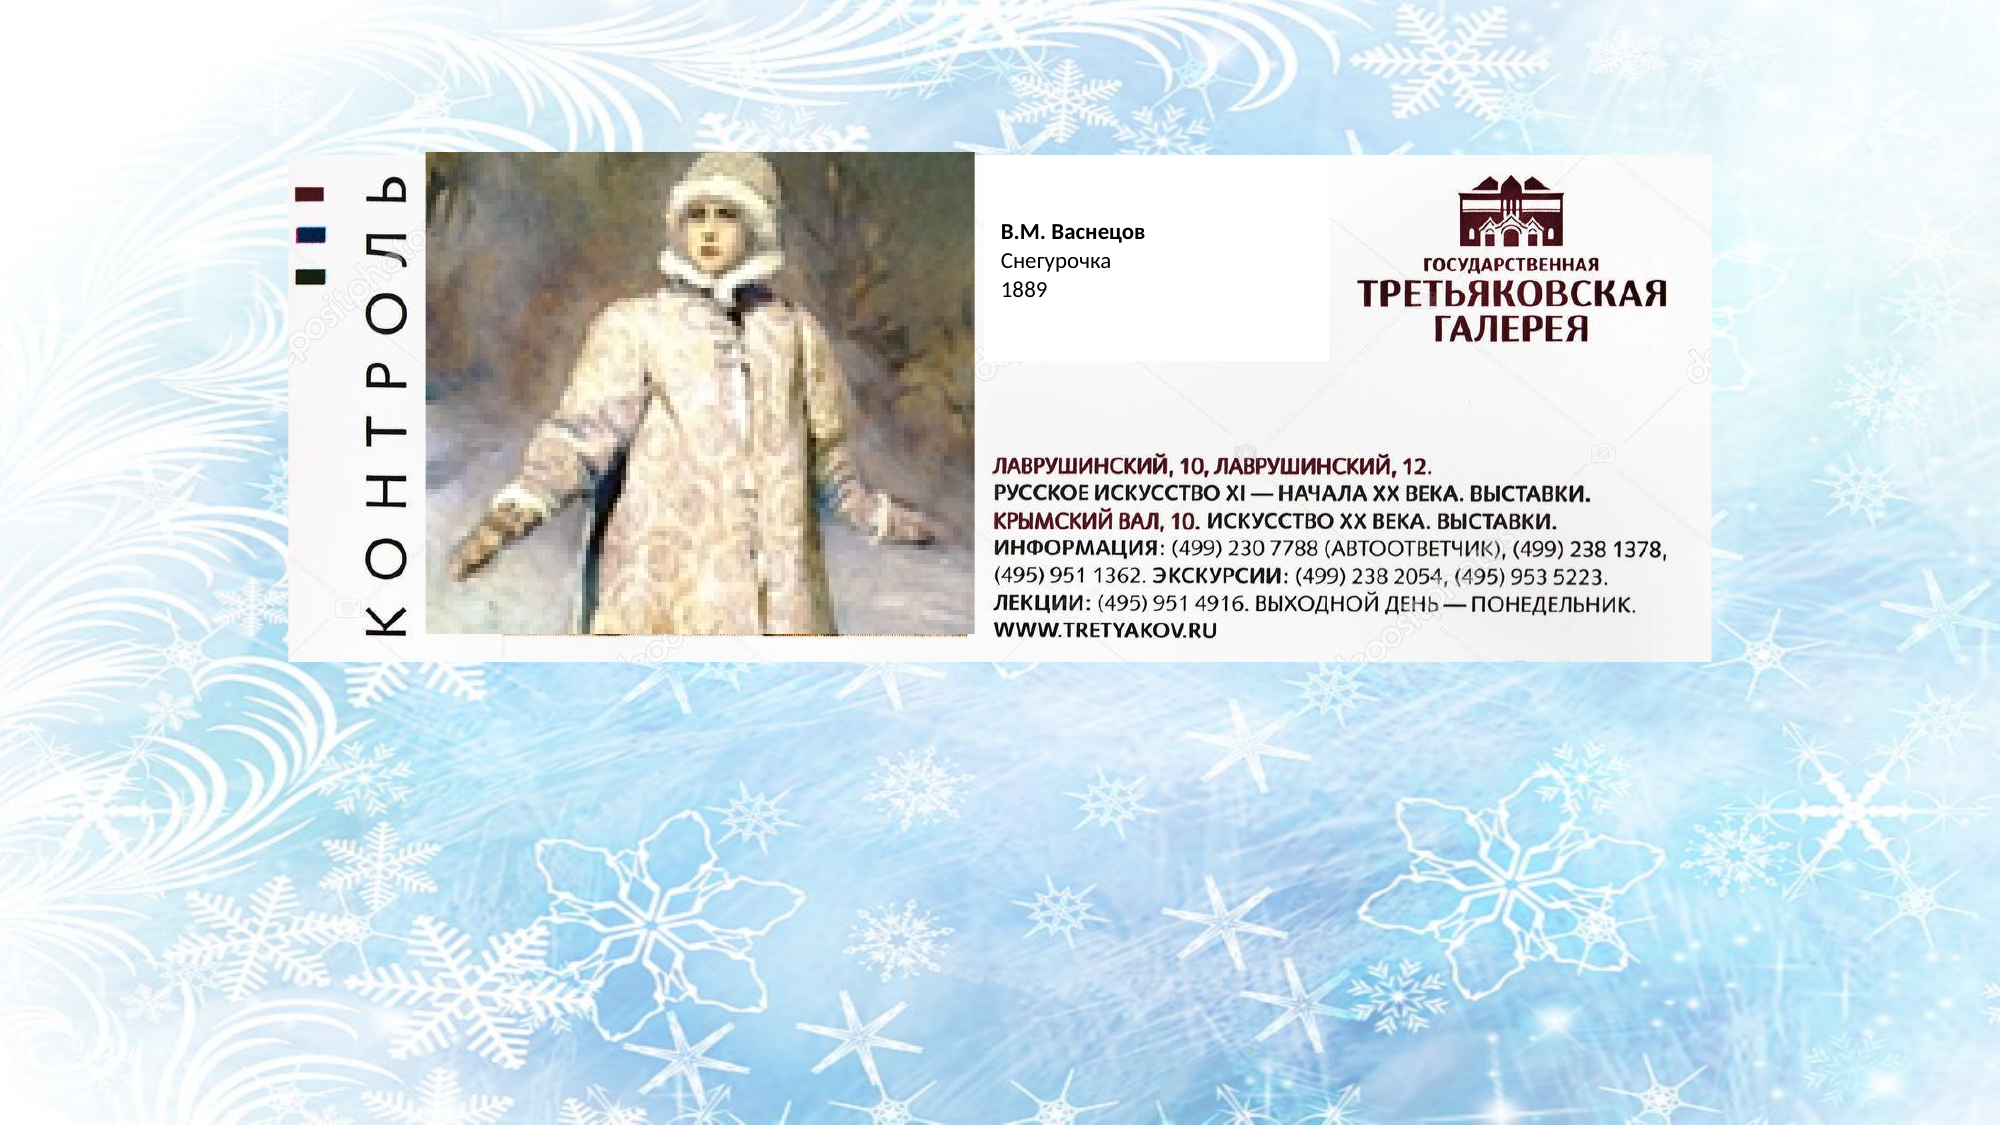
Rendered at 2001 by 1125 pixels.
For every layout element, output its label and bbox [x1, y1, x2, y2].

text_box [288, 152, 1712, 663]
